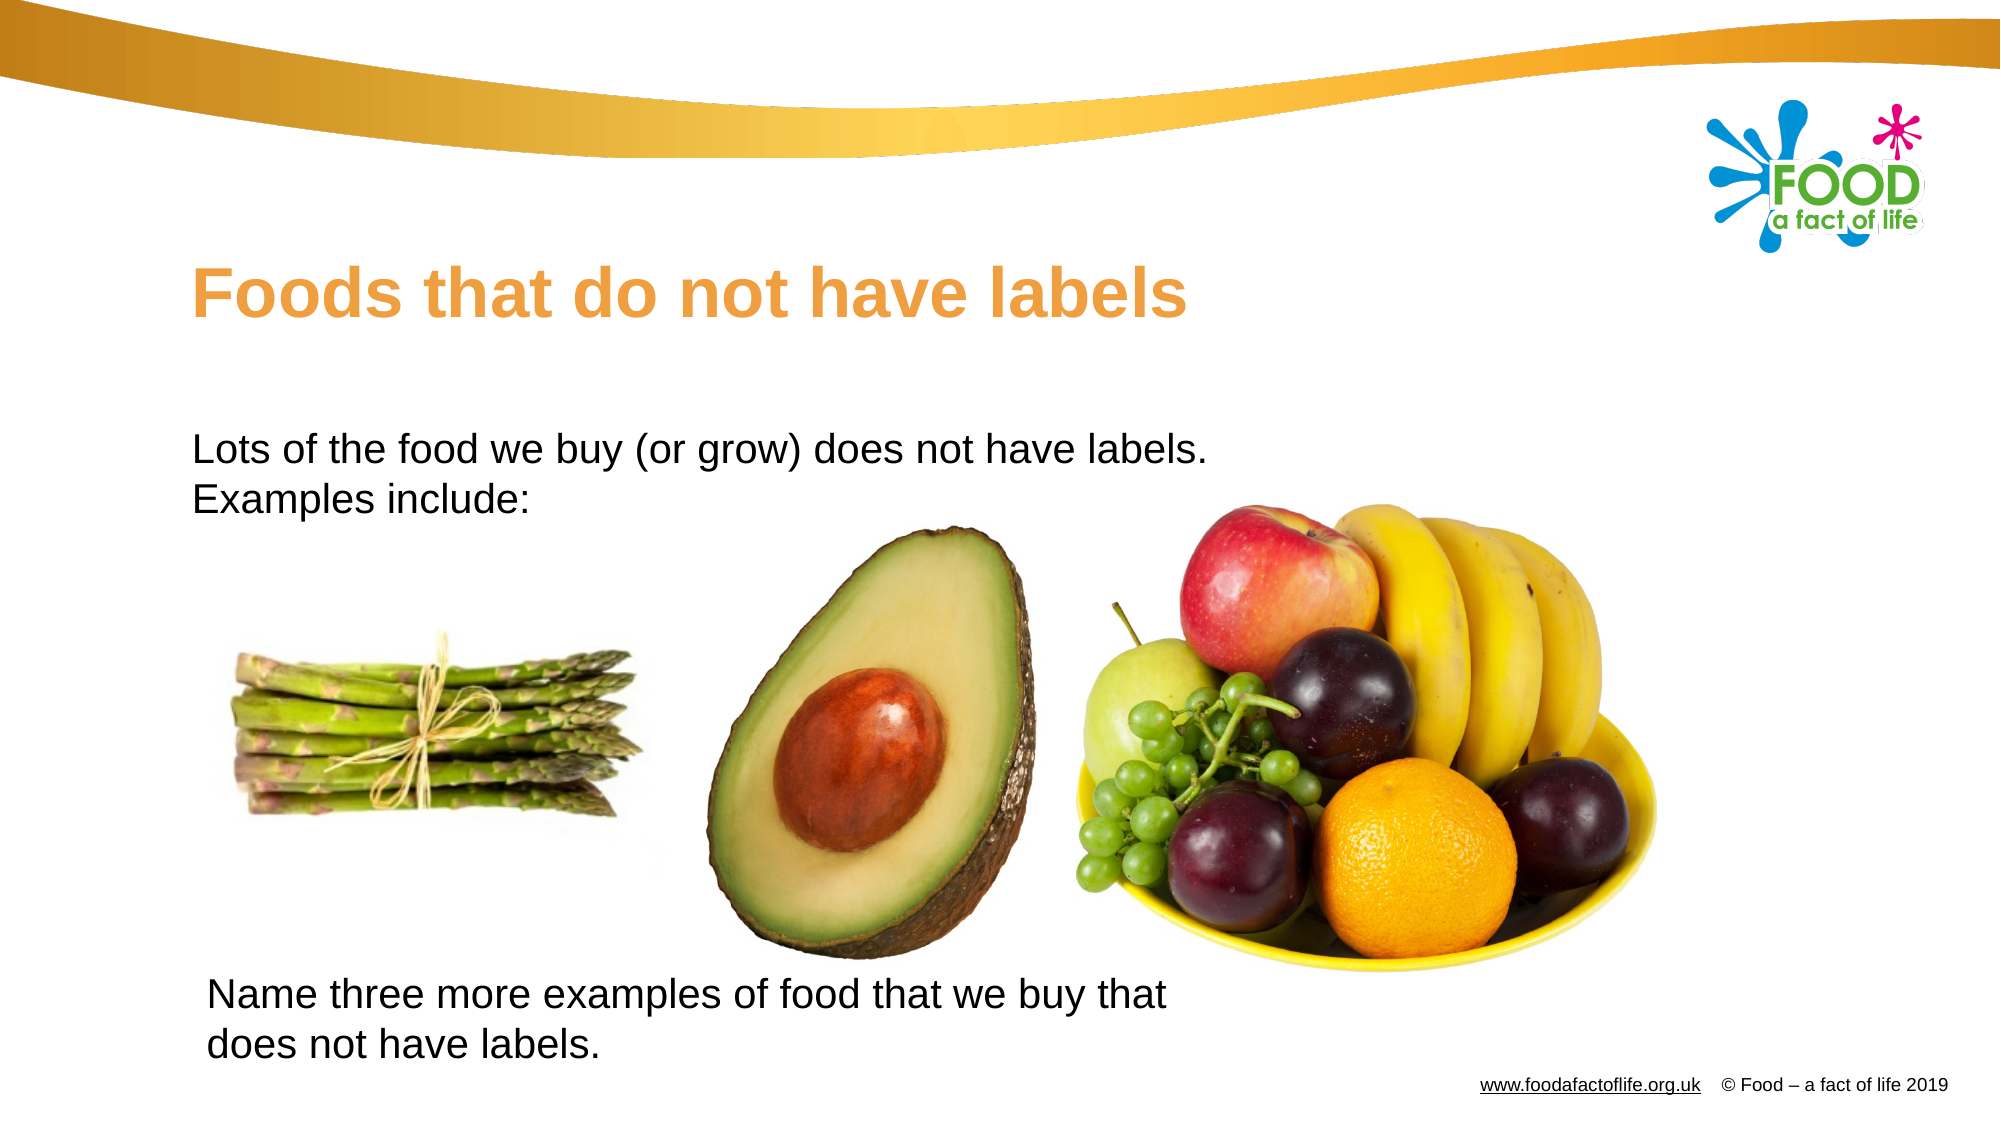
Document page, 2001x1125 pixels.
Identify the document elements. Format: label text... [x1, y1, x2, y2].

picture [0, 0, 2000, 1125]
title Foods that do not have labels [191, 256, 1787, 375]
subtitle Lots of the food we buy (or grow) does not have labels. Examples include: [191, 421, 1787, 1013]
text_box Name three more examples of food that we buy that does not have labels. [191, 959, 1256, 1075]
